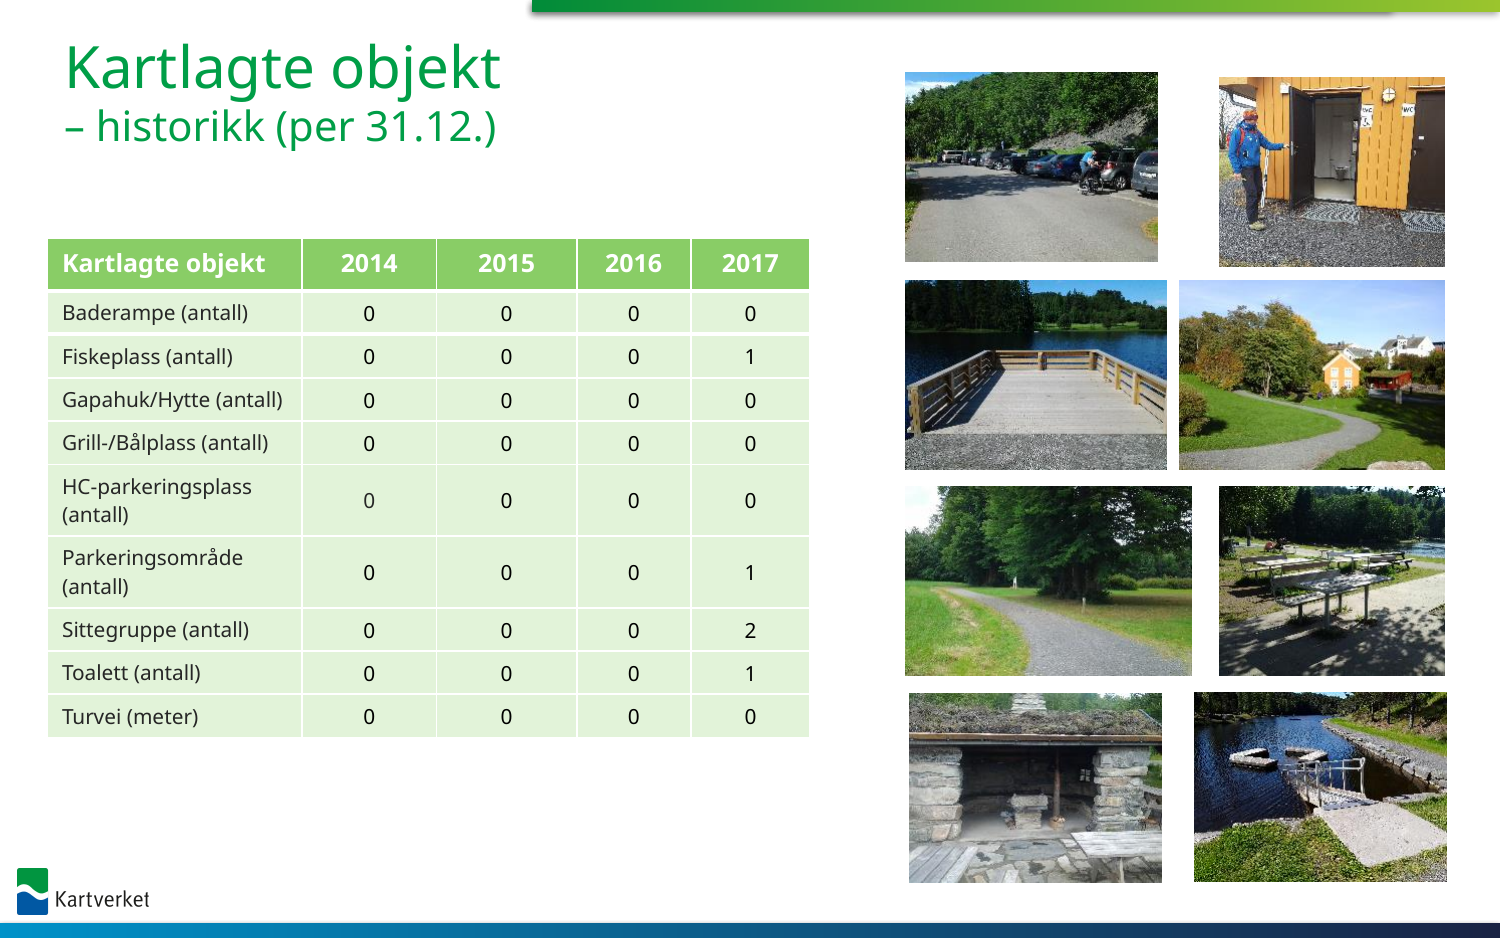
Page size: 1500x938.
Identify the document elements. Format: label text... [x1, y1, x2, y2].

table_cell 1 [692, 537, 809, 607]
text_box Kartlagte objekt – historikk (per 31.12.) [49, 14, 1431, 158]
table_cell Gapahuk/Hytte (antall) [48, 379, 301, 420]
table_cell Turvei (meter) [48, 695, 301, 737]
table_cell 0 [437, 652, 576, 693]
table_header Kartlagte objekt [48, 239, 301, 289]
table_cell 0 [303, 609, 436, 650]
table_cell 0 [303, 293, 436, 332]
picture [1219, 486, 1445, 676]
table_cell Baderampe (antall) [48, 293, 301, 332]
table_cell 0 [692, 293, 809, 332]
table_header 2014 [303, 239, 436, 289]
table_cell 0 [578, 537, 690, 607]
table_cell 0 [437, 293, 576, 332]
table_cell Toalett (antall) [48, 652, 301, 693]
picture [909, 693, 1163, 884]
table_cell 0 [437, 336, 576, 377]
table_cell 0 [437, 465, 576, 535]
table_cell 1 [692, 652, 809, 693]
picture [905, 280, 1167, 470]
picture [1219, 77, 1445, 267]
table_cell 0 [303, 652, 436, 693]
table_cell 0 [692, 465, 809, 535]
table_cell 0 [692, 695, 809, 737]
table_cell 1 [692, 336, 809, 377]
table_cell 0 [437, 695, 576, 737]
picture [1179, 280, 1445, 470]
table_cell 0 [692, 379, 809, 420]
table_cell 0 [578, 465, 690, 535]
picture [1194, 692, 1448, 882]
table_cell HC-parkeringsplass (antall) [48, 465, 301, 535]
table_cell 0 [437, 422, 576, 464]
table_cell 0 [303, 537, 436, 607]
table_cell Grill-/Bålplass (antall) [48, 422, 301, 464]
table_cell 0 [578, 422, 690, 464]
table_cell 0 [437, 609, 576, 650]
table_cell 0 [578, 293, 690, 332]
table_cell Sittegruppe (antall) [48, 609, 301, 650]
table_cell 2 [692, 609, 809, 650]
table_cell 0 [578, 609, 690, 650]
table_cell 0 [303, 379, 436, 420]
picture [905, 486, 1193, 676]
table_header 2016 [578, 239, 690, 289]
table_cell Parkeringsområde (antall) [48, 537, 301, 607]
table_cell 0 [692, 422, 809, 464]
table_cell 0 [437, 537, 576, 607]
table_cell 0 [303, 422, 436, 464]
table_cell 0 [303, 336, 436, 377]
table_cell 0 [437, 379, 576, 420]
table_cell 0 [578, 336, 690, 377]
table_cell Fiskeplass (antall) [48, 336, 301, 377]
table_cell 0 [303, 465, 436, 535]
table_header 2017 [692, 239, 809, 289]
table_cell 0 [578, 695, 690, 737]
table_cell 0 [578, 652, 690, 693]
table_cell 0 [303, 695, 436, 737]
table_header 2015 [437, 239, 576, 289]
picture [905, 72, 1158, 262]
table_cell 0 [578, 379, 690, 420]
